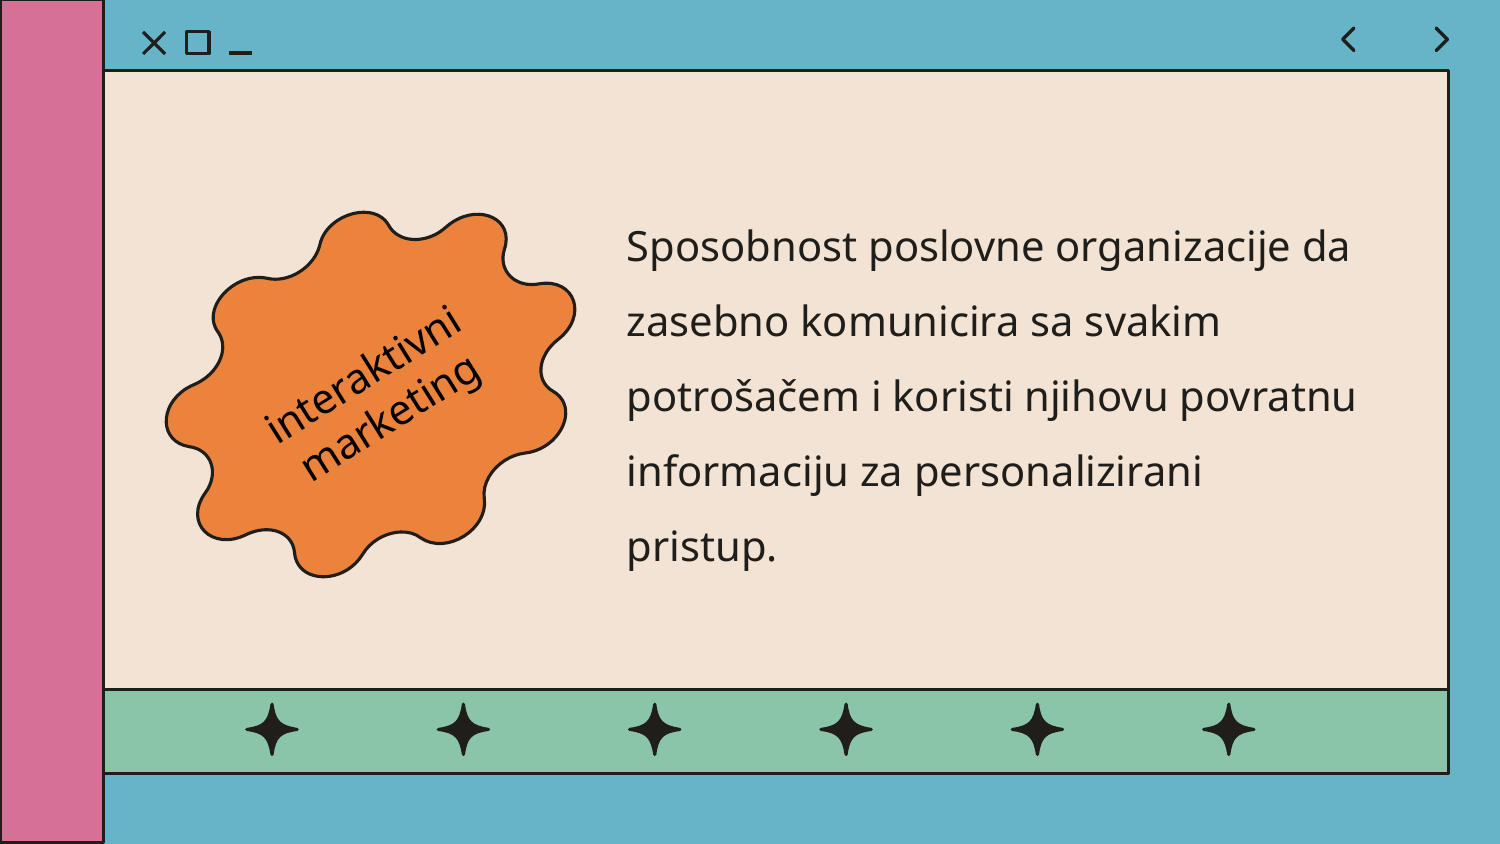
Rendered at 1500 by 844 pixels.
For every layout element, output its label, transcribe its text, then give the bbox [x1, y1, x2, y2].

subtitle Sposobnost poslovne organizacije da zasebno komunicira sa svakim potrošačem i koristi njihovu povratnu informaciju za personalizirani pristup. [611, 230, 1380, 534]
text_box [1435, 27, 1449, 52]
text_box [1342, 27, 1355, 52]
text_box interaktivni marketing [166, 212, 575, 577]
